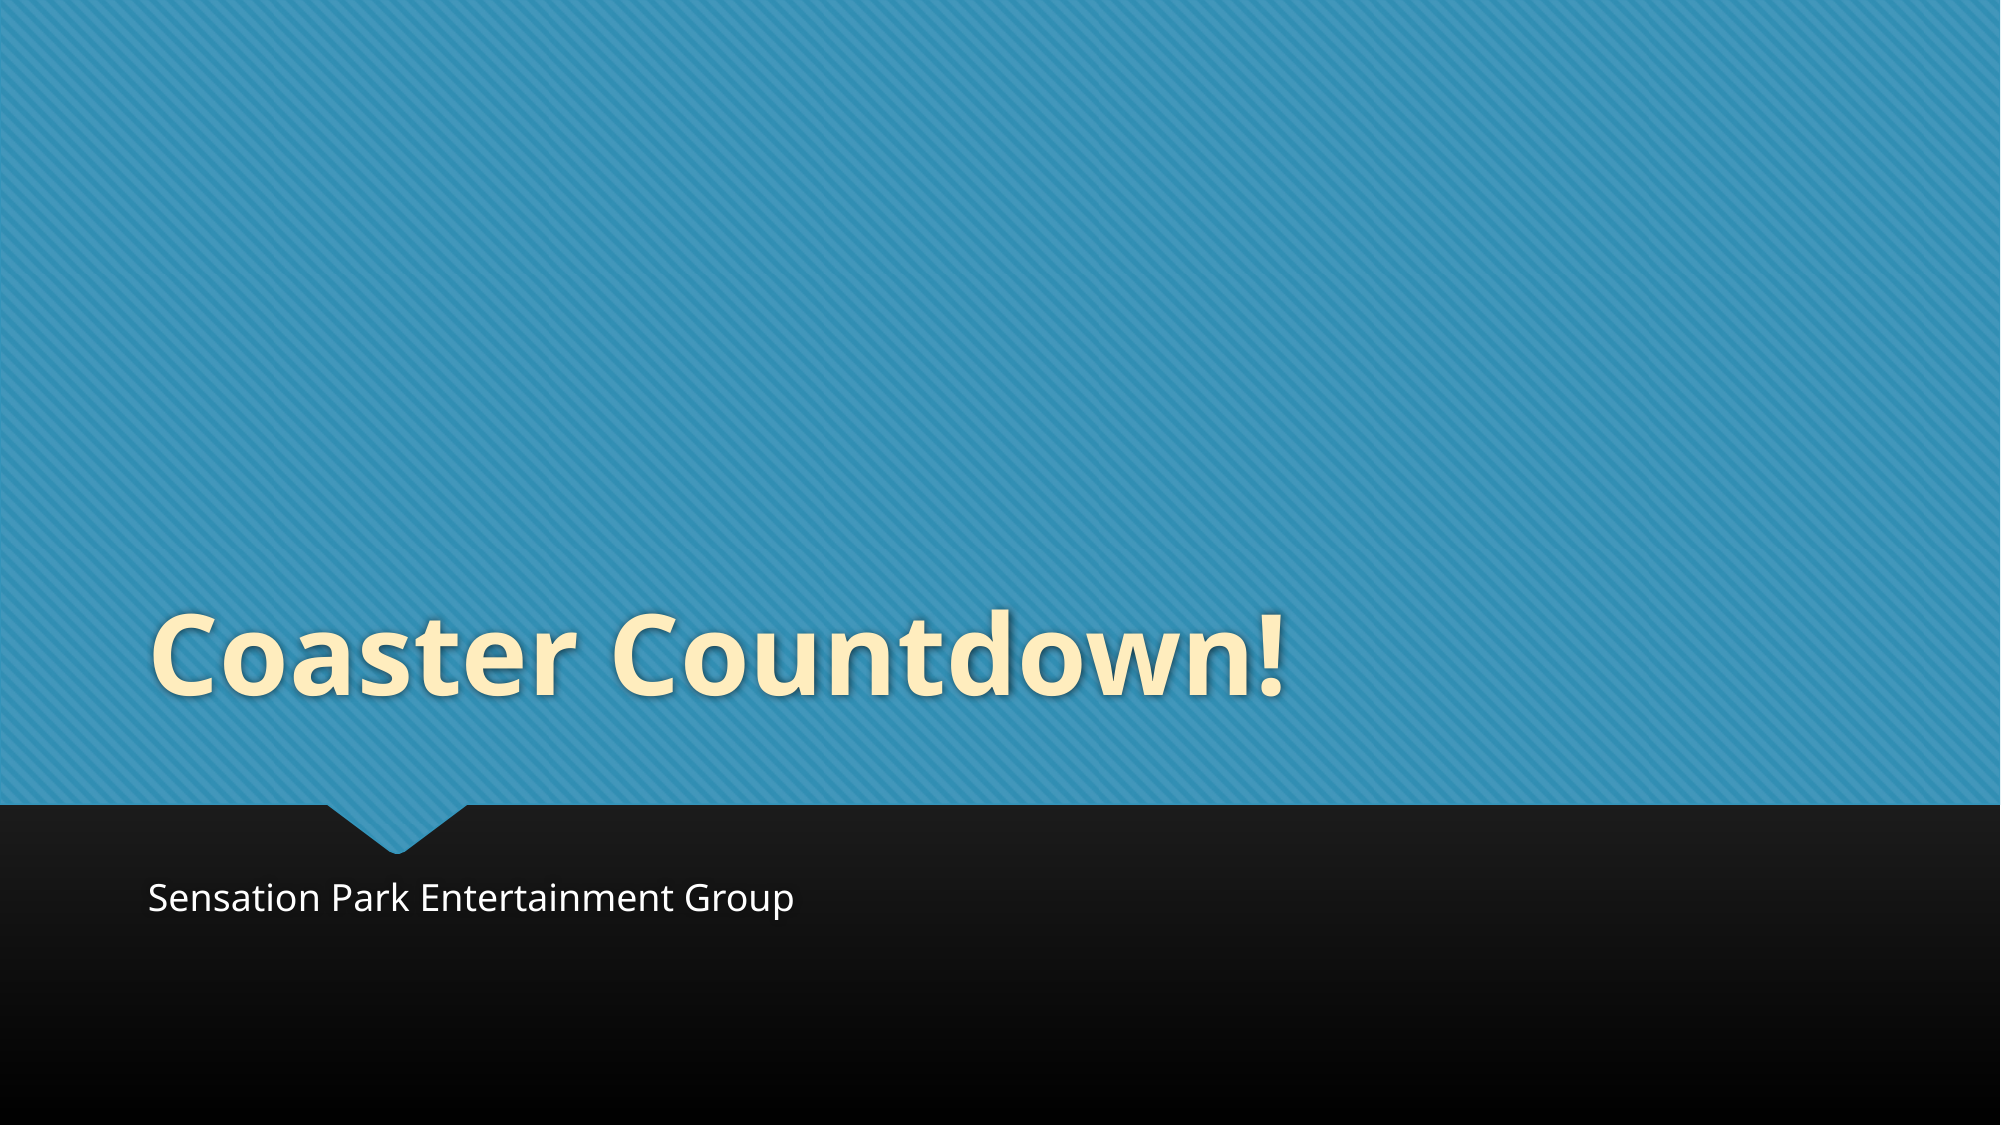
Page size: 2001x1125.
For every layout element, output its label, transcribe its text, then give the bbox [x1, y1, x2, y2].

title Coaster Countdown! [132, 237, 1868, 726]
subtitle Sensation Park Entertainment Group [132, 866, 1868, 938]
